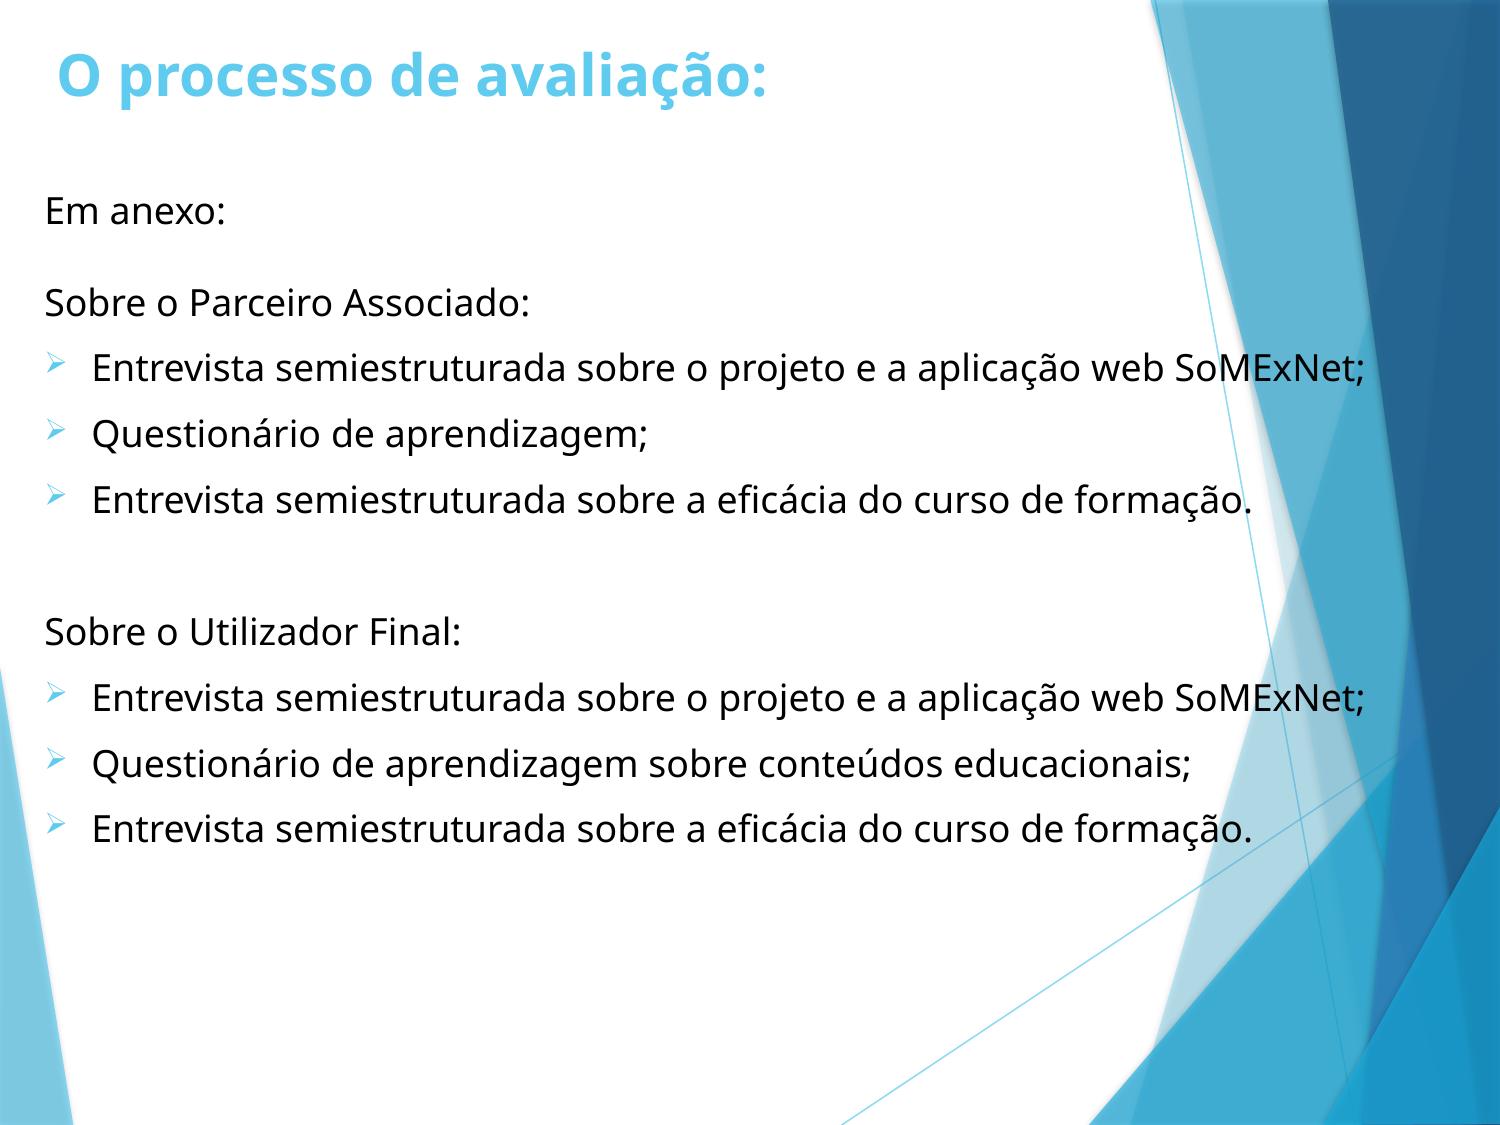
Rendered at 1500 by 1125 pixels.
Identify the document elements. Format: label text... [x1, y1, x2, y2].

text_box O processo de avaliação: [41, 30, 1117, 113]
text_box Em anexo: Sobre o Parceiro Associado: Entrevista semiestruturada sobre o projeto e a aplicação web SoMExNet; Questionário de aprendizagem; Entrevista semiestruturada sobre a eficácia do curso de formação. Sobre o Utilizador Final: Entrevista semiestruturada sobre o projeto e a aplicação web SoMExNet; Questionário de aprendizagem sobre conteúdos educacionais; Entrevista semiestruturada sobre a eficácia do curso de formação. [29, 113, 1471, 1102]
